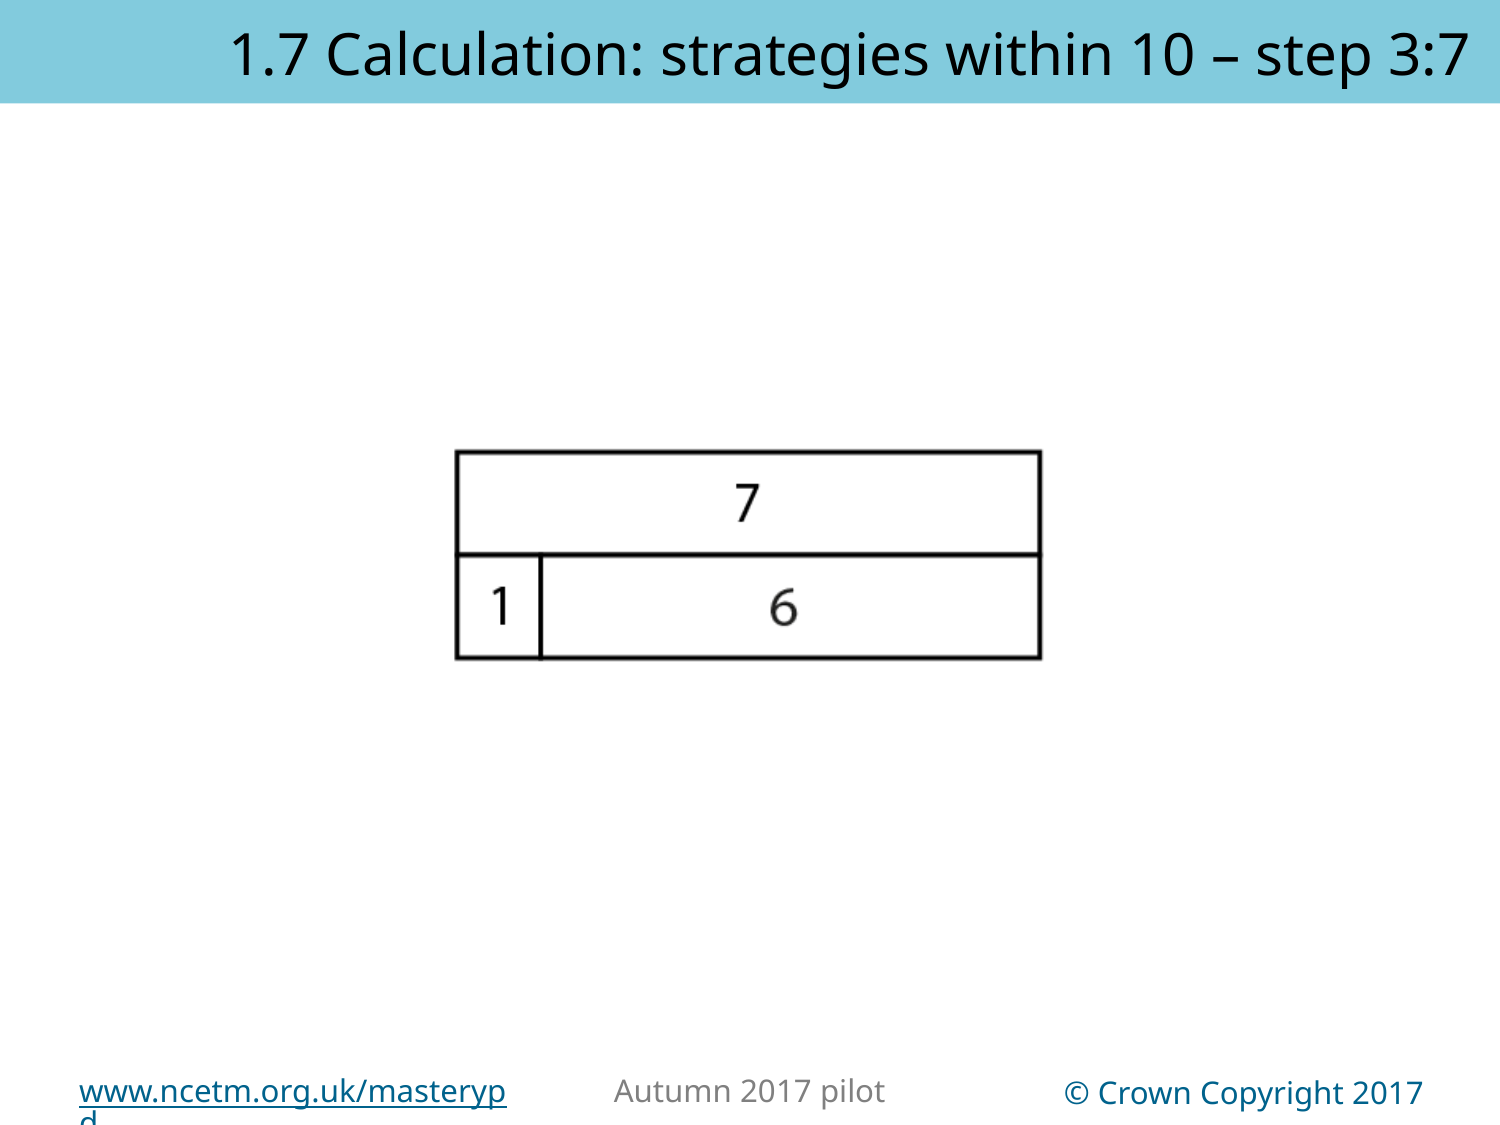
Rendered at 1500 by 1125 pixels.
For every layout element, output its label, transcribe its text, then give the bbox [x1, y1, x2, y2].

list 1.7 Calculation: strategies within 10 – step 3:7 [0, 0, 1500, 104]
picture [442, 385, 1058, 740]
